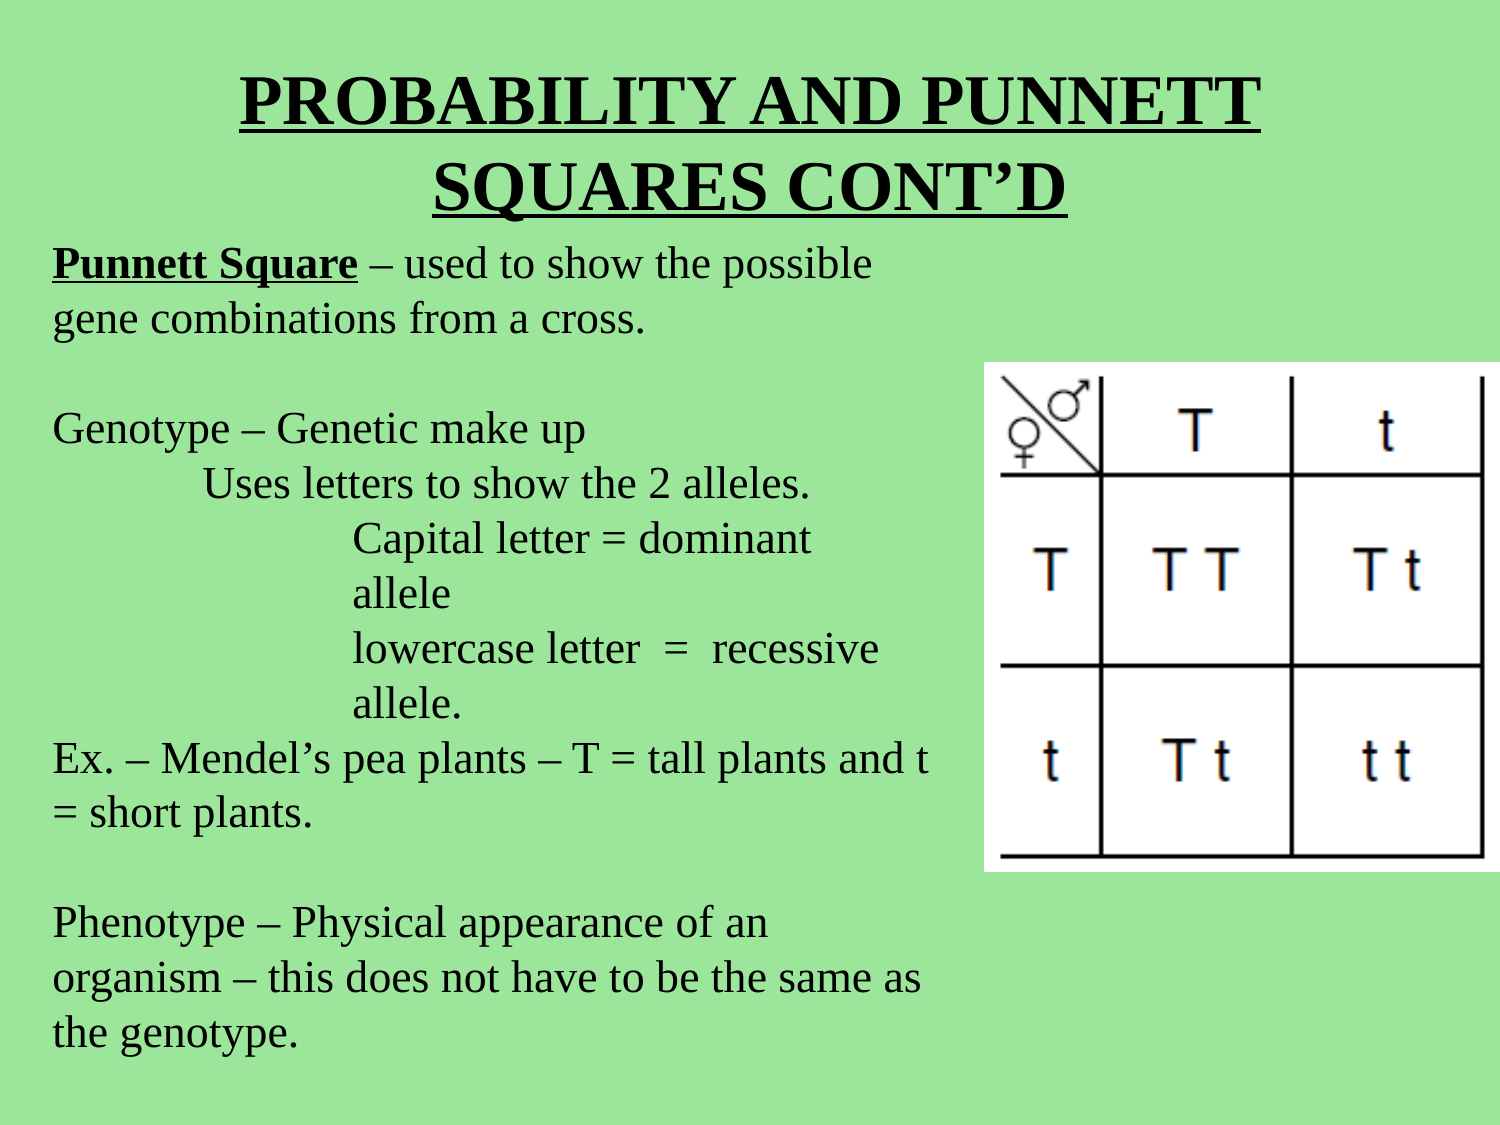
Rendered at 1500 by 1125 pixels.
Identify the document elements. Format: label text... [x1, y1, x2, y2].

text_box Punnett Square – used to show the possible gene combinations from a cross. Genotype – Genetic make up Uses letters to show the 2 alleles. Capital letter = dominant allele lowercase letter = recessive allele. Ex. – Mendel’s pea plants – T = tall plants and t = short plants. Phenotype – Physical appearance of an organism – this does not have to be the same as the genotype. [37, 224, 963, 1065]
title PROBABILITY AND PUNNETT SQUARES CONT’D [75, 45, 1425, 233]
picture [984, 362, 1500, 872]
